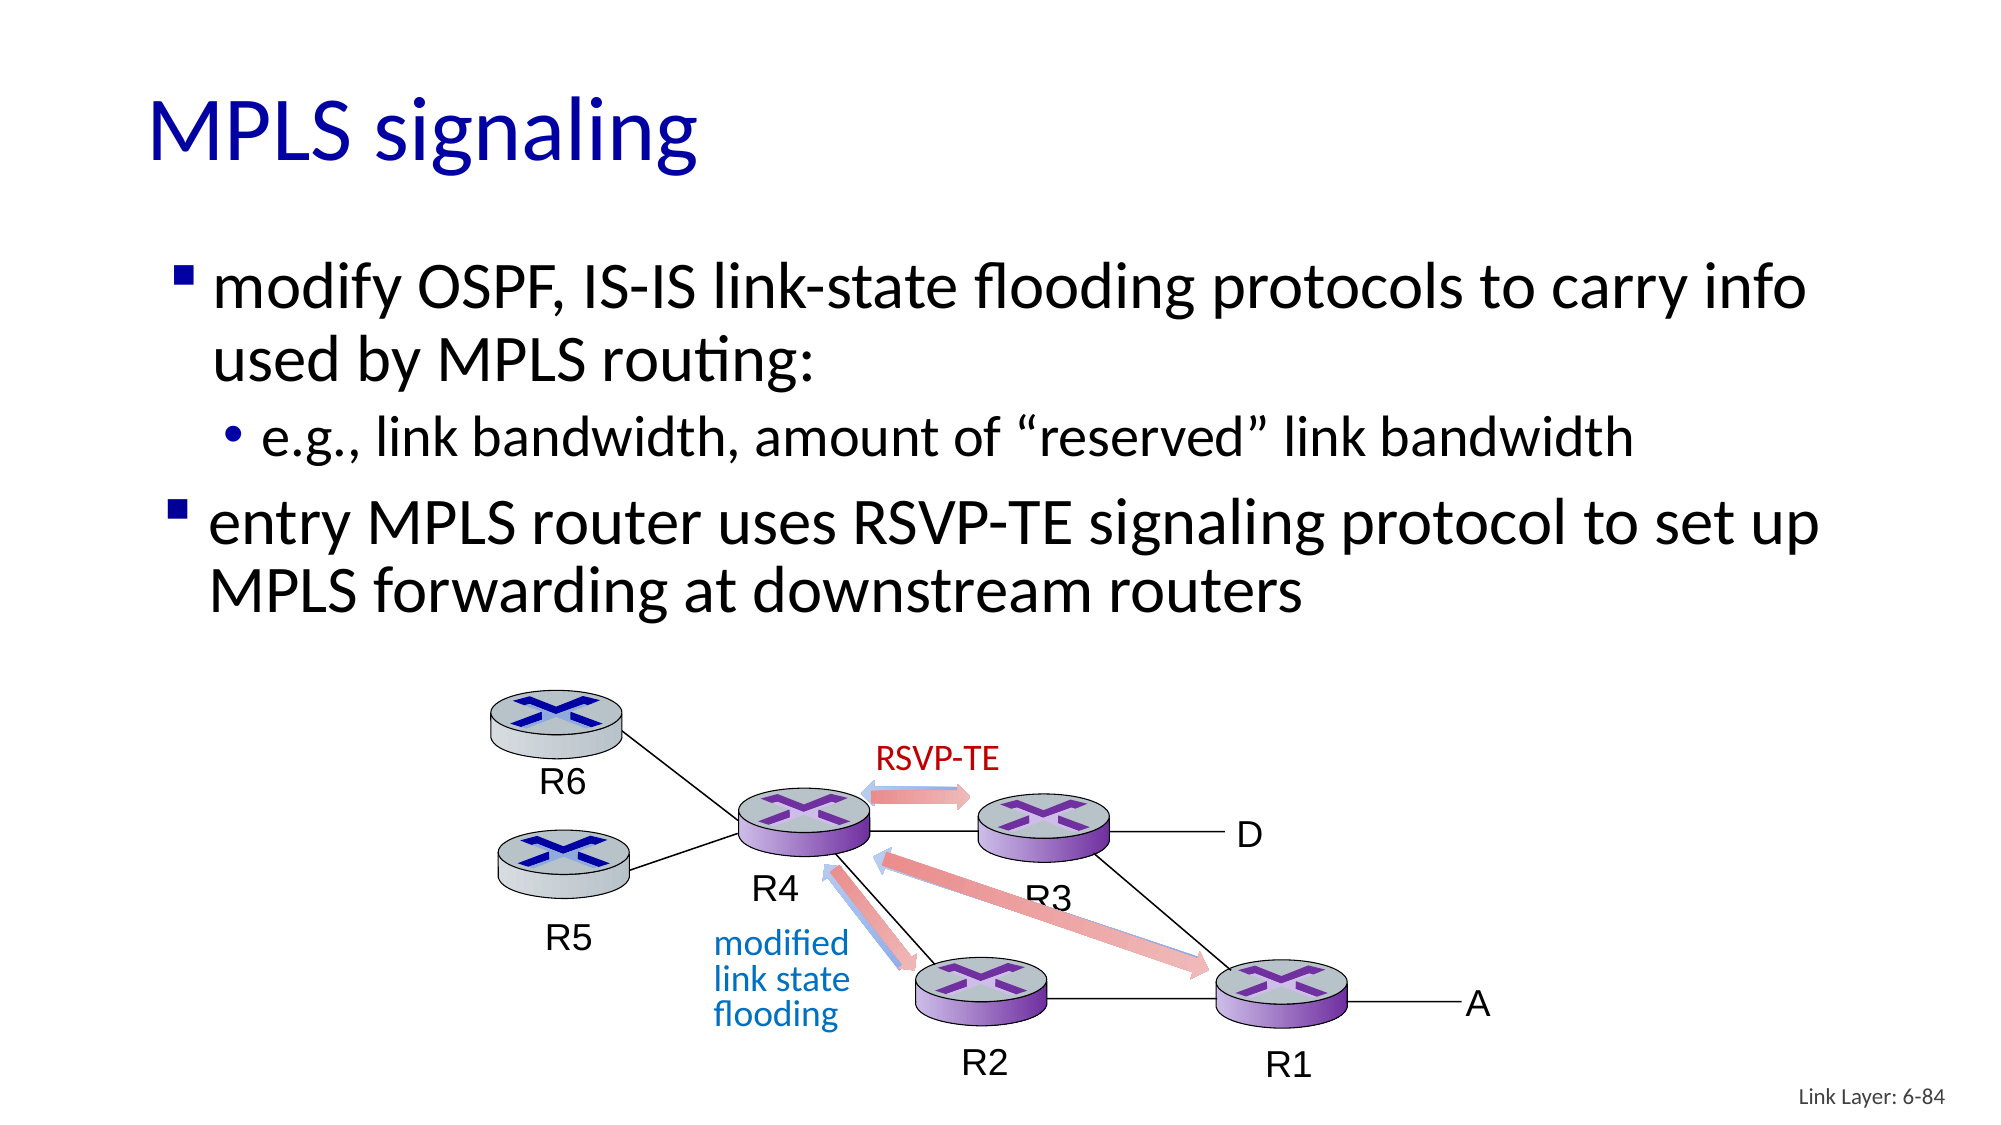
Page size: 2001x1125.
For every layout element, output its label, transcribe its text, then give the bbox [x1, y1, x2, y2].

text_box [697, 780, 1209, 1045]
slide_number Link Layer: 6-84 [1510, 1065, 1961, 1125]
text_box D [1221, 802, 1279, 862]
text_box entry MPLS router uses RSVP-TE signaling protocol to set up MPLS forwarding at downstream routers [147, 482, 1944, 657]
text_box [1216, 959, 1348, 1029]
text_box A [1450, 971, 1506, 1032]
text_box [860, 735, 1219, 985]
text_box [498, 830, 630, 899]
text_box R5 [530, 905, 608, 965]
text_box R1 [1250, 1033, 1328, 1093]
text_box modify OSPF, IS-IS link-state flooding protocols to carry info used by MPLS routing: e.g., link bandwidth, amount of “reserved” link bandwidth [132, 243, 1968, 596]
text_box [490, 690, 622, 759]
text_box R2 [946, 1045, 1024, 1091]
title MPLS signaling [131, 57, 1857, 205]
text_box R6 [524, 759, 602, 810]
